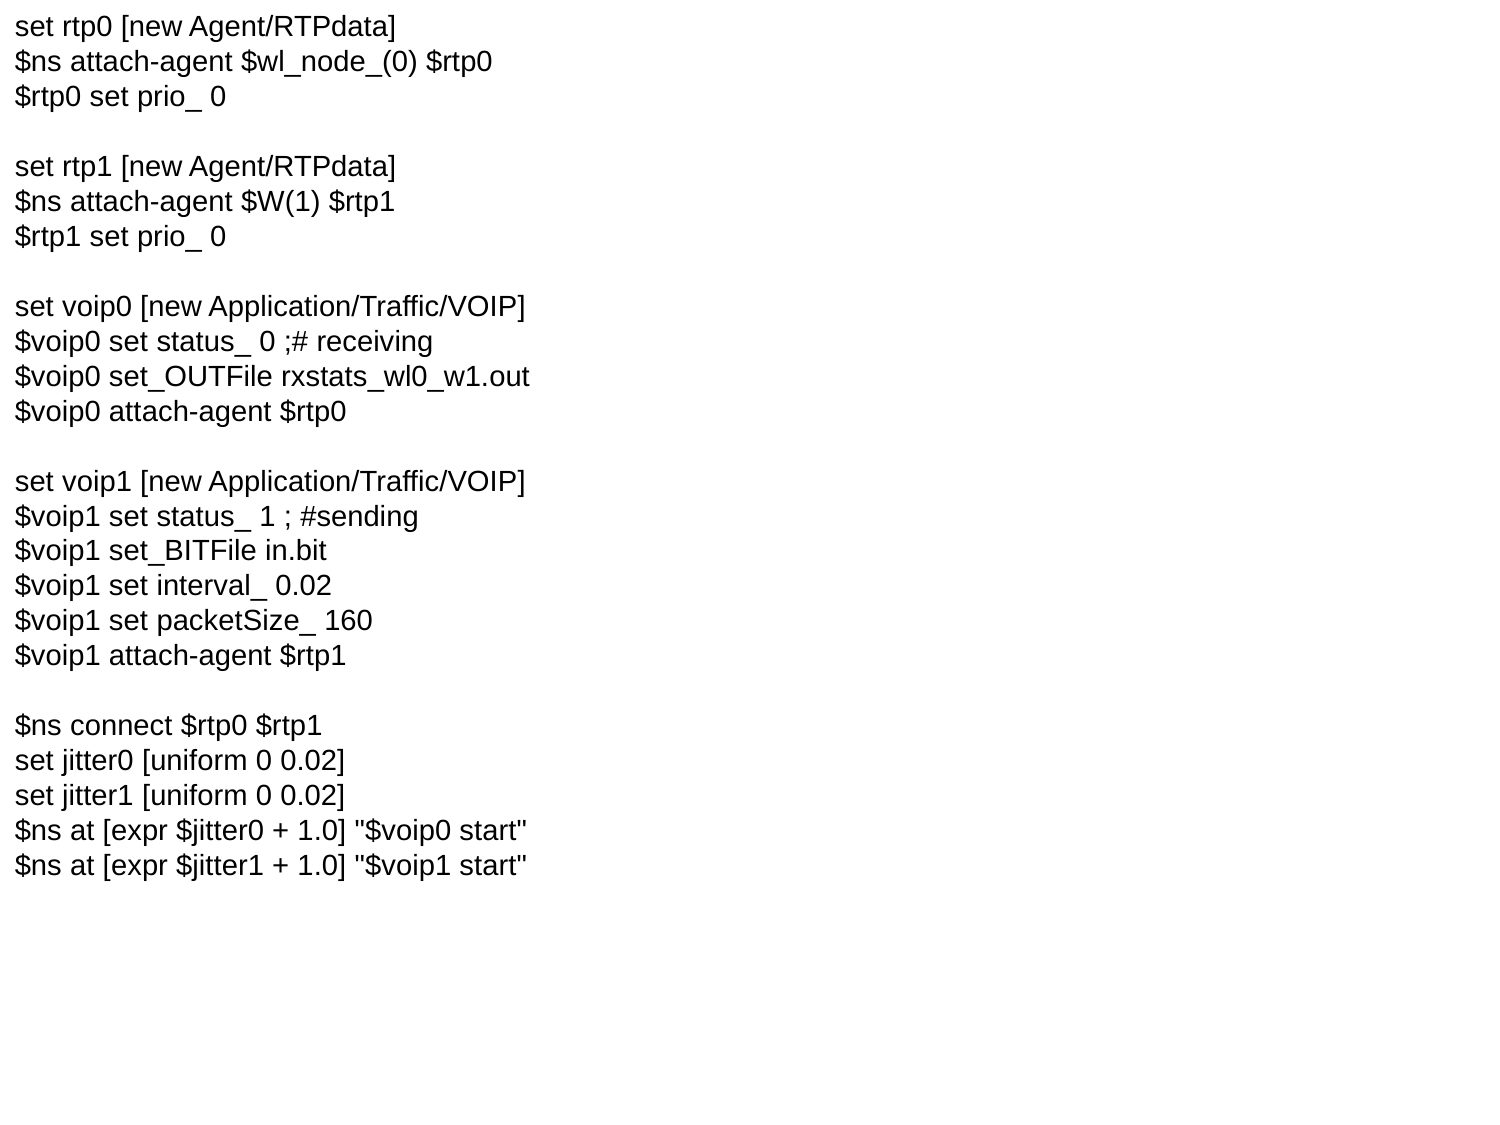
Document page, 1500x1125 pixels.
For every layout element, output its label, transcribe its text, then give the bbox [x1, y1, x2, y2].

text_box set rtp0 [new Agent/RTPdata] $ns attach-agent $wl_node_(0) $rtp0 $rtp0 set prio_ 0 set rtp1 [new Agent/RTPdata] $ns attach-agent $W(1) $rtp1 $rtp1 set prio_ 0 set voip0 [new Application/Traffic/VOIP] $voip0 set status_ 0 ;# receiving $voip0 set_OUTFile rxstats_wl0_w1.out $voip0 attach-agent $rtp0 set voip1 [new Application/Traffic/VOIP] $voip1 set status_ 1 ; #sending $voip1 set_BITFile in.bit $voip1 set interval_ 0.02 $voip1 set packetSize_ 160 $voip1 attach-agent $rtp1 $ns connect $rtp0 $rtp1 set jitter0 [uniform 0 0.02] set jitter1 [uniform 0 0.02] $ns at [expr $jitter0 + 1.0] "$voip0 start" $ns at [expr $jitter1 + 1.0] "$voip1 start" [0, 0, 1500, 889]
